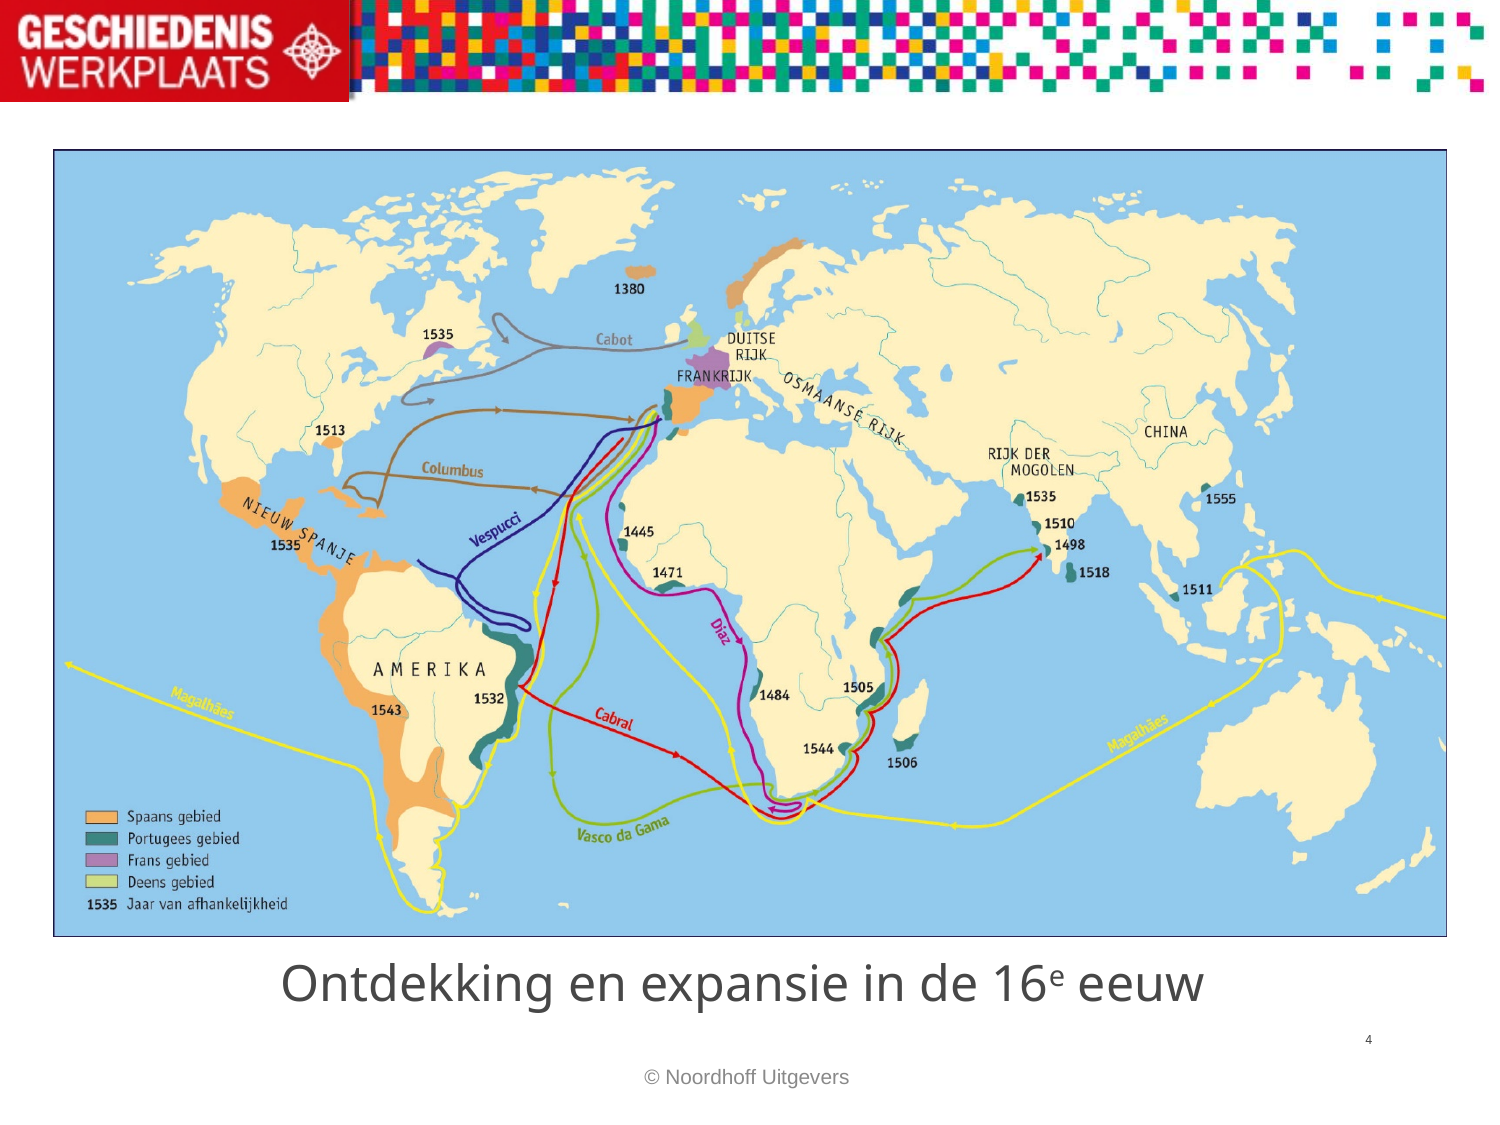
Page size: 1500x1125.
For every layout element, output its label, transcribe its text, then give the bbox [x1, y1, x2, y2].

picture [0, 0, 1500, 1125]
text_box Ontdekking en expansie in de 16e eeuw [66, 946, 1434, 1039]
slide_number 4 [1325, 1039, 1388, 1063]
text_box © Noordhoff Uitgevers [512, 1045, 988, 1106]
